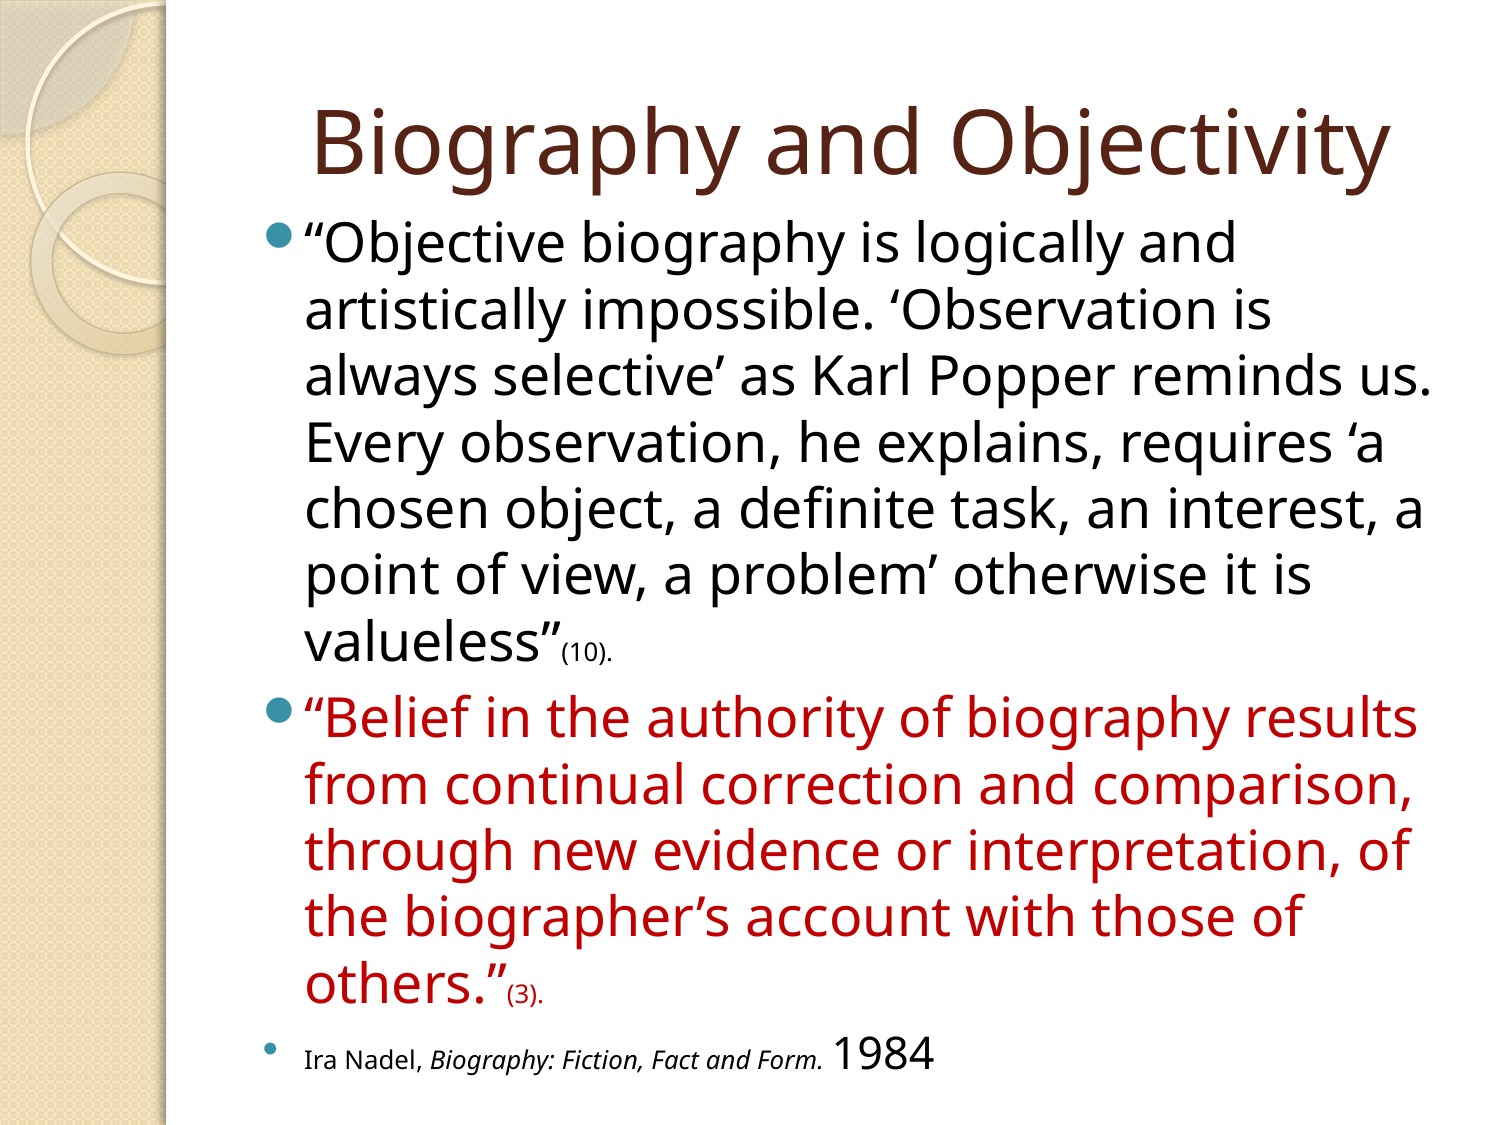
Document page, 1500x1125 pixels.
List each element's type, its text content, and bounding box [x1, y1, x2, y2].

title Biography and Objectivity [235, 45, 1466, 199]
list “Objective biography is logically and artistically impossible. ‘Observation is always selective’ as Karl Popper reminds us. Every observation, he explains, requires ‘a chosen object, a definite task, an interest, a point of view, a problem’ otherwise it is valueless”(10). “Belief in the authority of biography results from continual correction and comparison, through new evidence or interpretation, of the biographer’s account with those of others.”(3). Ira Nadel, Biography: Fiction, Fact and Form. 1984 [235, 199, 1466, 1088]
